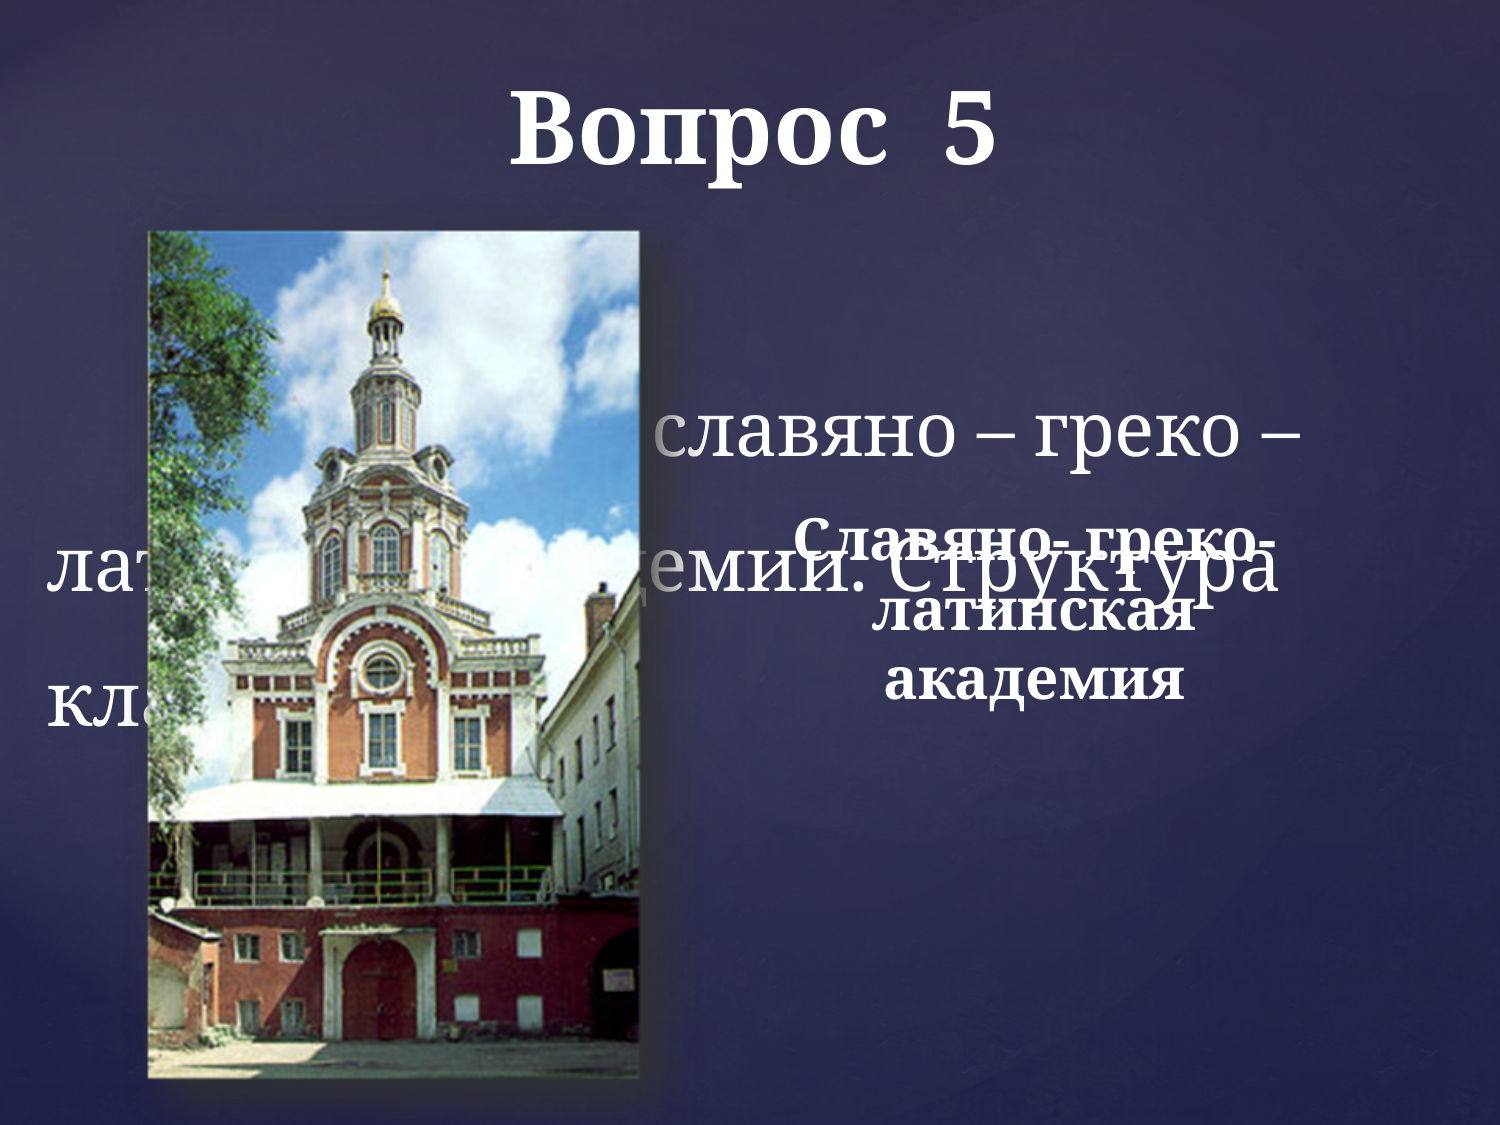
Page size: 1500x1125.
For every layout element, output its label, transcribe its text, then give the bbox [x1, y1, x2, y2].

title Вопрос 5 [135, 42, 1374, 193]
list Обучение в славяно – греко – латинской академии. Структура классов. [29, 314, 95, 915]
list Обучение в славяно – греко – латинской академии. Структура классов. [758, 314, 1447, 915]
picture [112, 195, 712, 1125]
text_box Славяно- греко-латинская академия [722, 511, 1355, 703]
